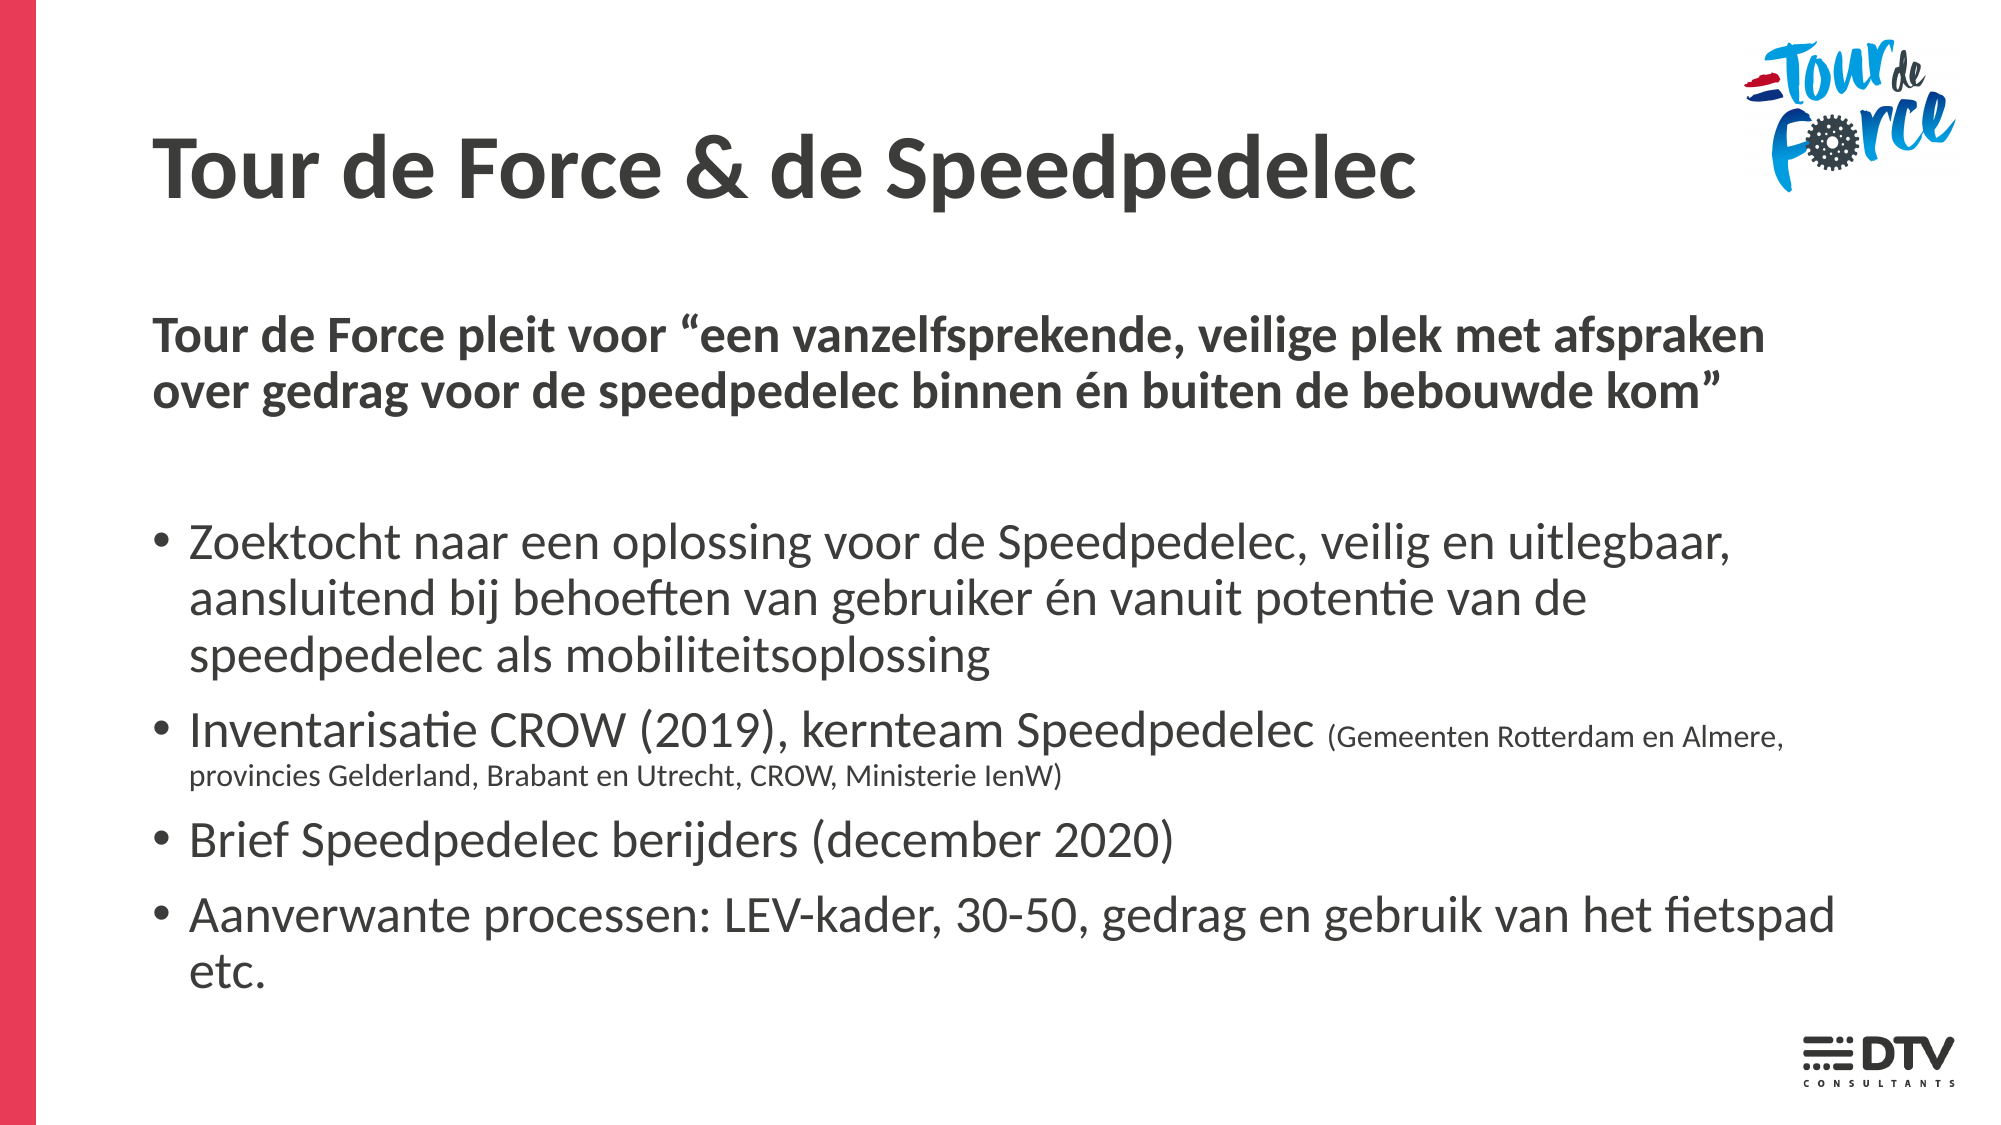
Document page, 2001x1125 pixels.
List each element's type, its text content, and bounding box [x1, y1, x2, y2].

picture [1793, 1026, 1964, 1096]
list Tour de Force pleit voor “een vanzelfsprekende, veilige plek met afspraken over gedrag voor de speedpedelec binnen én buiten de bebouwde kom” Zoektocht naar een oplossing voor de Speedpedelec, veilig en uitlegbaar, aansluitend bij behoeften van gebruiker én vanuit potentie van de speedpedelec als mobiliteitsoplossing Inventarisatie CROW (2019), kernteam Speedpedelec (Gemeenten Rotterdam en Almere, provincies Gelderland, Brabant en Utrecht, CROW, Ministerie IenW) Brief Speedpedelec berijders (december 2020) Aanverwante processen: LEV-kader, 30-50, gedrag en gebruik van het fietspad etc. [137, 299, 1863, 1014]
picture [1737, 33, 1963, 196]
title Tour de Force & de Speedpedelec [137, 59, 1863, 278]
